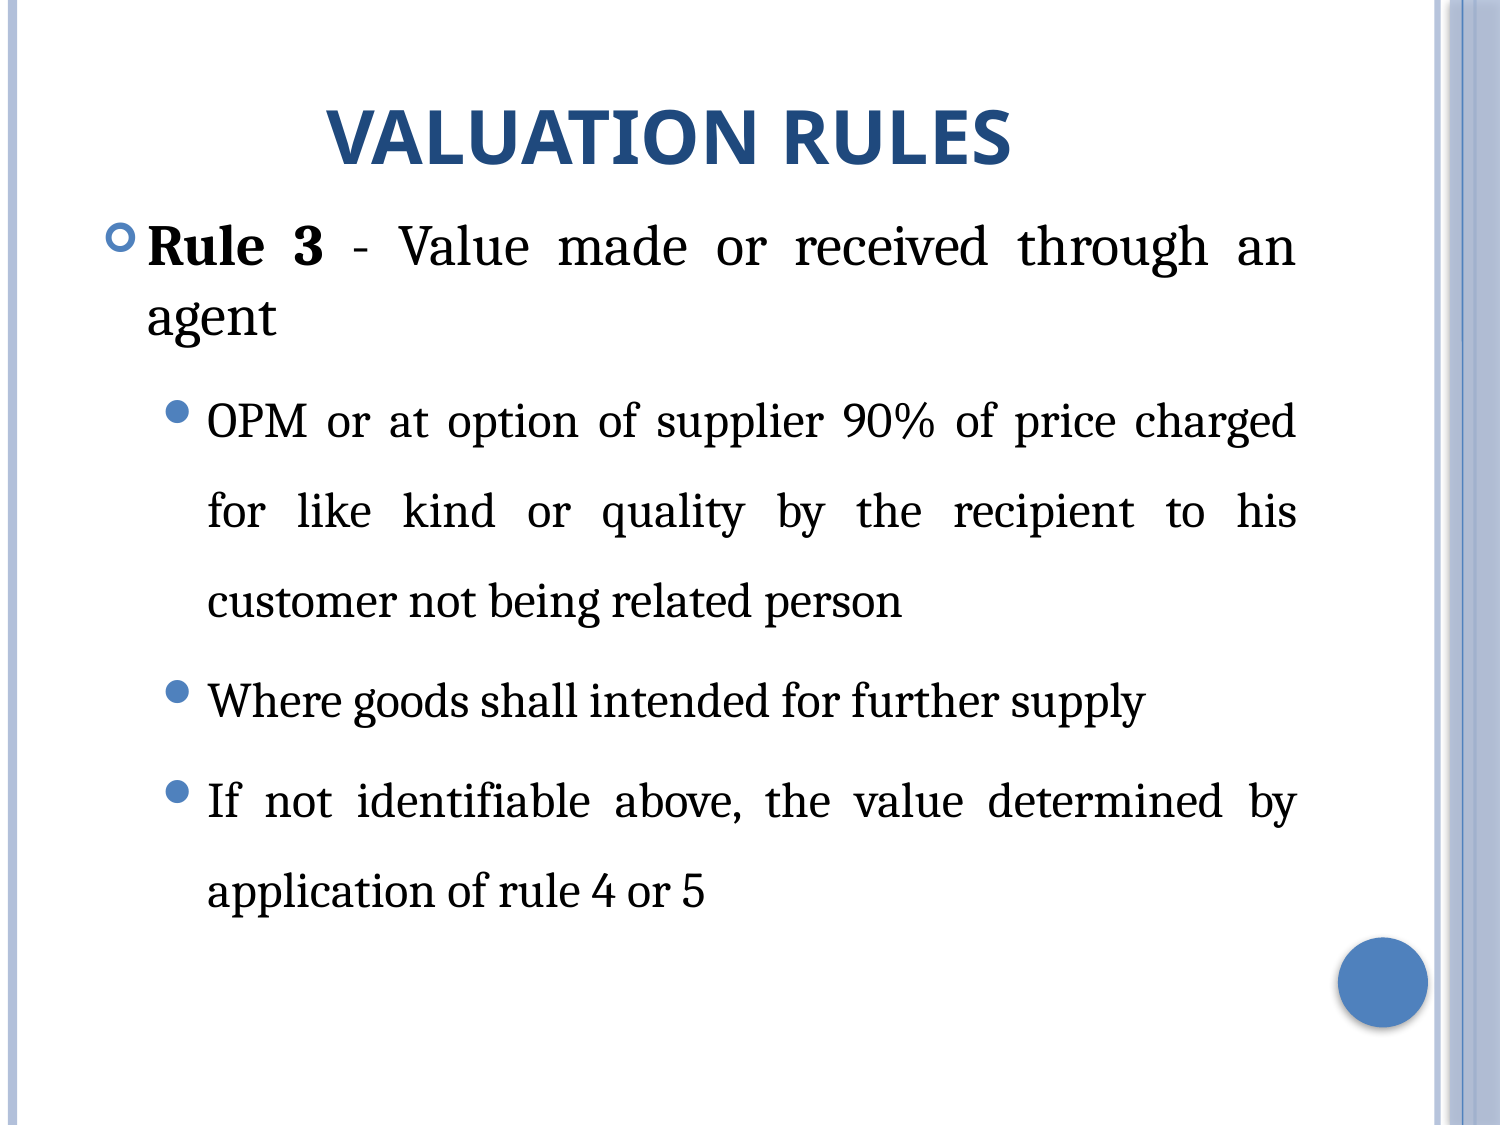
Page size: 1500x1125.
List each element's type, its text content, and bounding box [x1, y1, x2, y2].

title Valuation Rules [174, 62, 1400, 188]
list Rule 3 - Value made or received through an agent OPM or at option of supplier 90% of price charged for like kind or quality by the recipient to his customer not being related person Where goods shall intended for further supply If not identifiable above, the value determined by application of rule 4 or 5 [87, 200, 1313, 1000]
